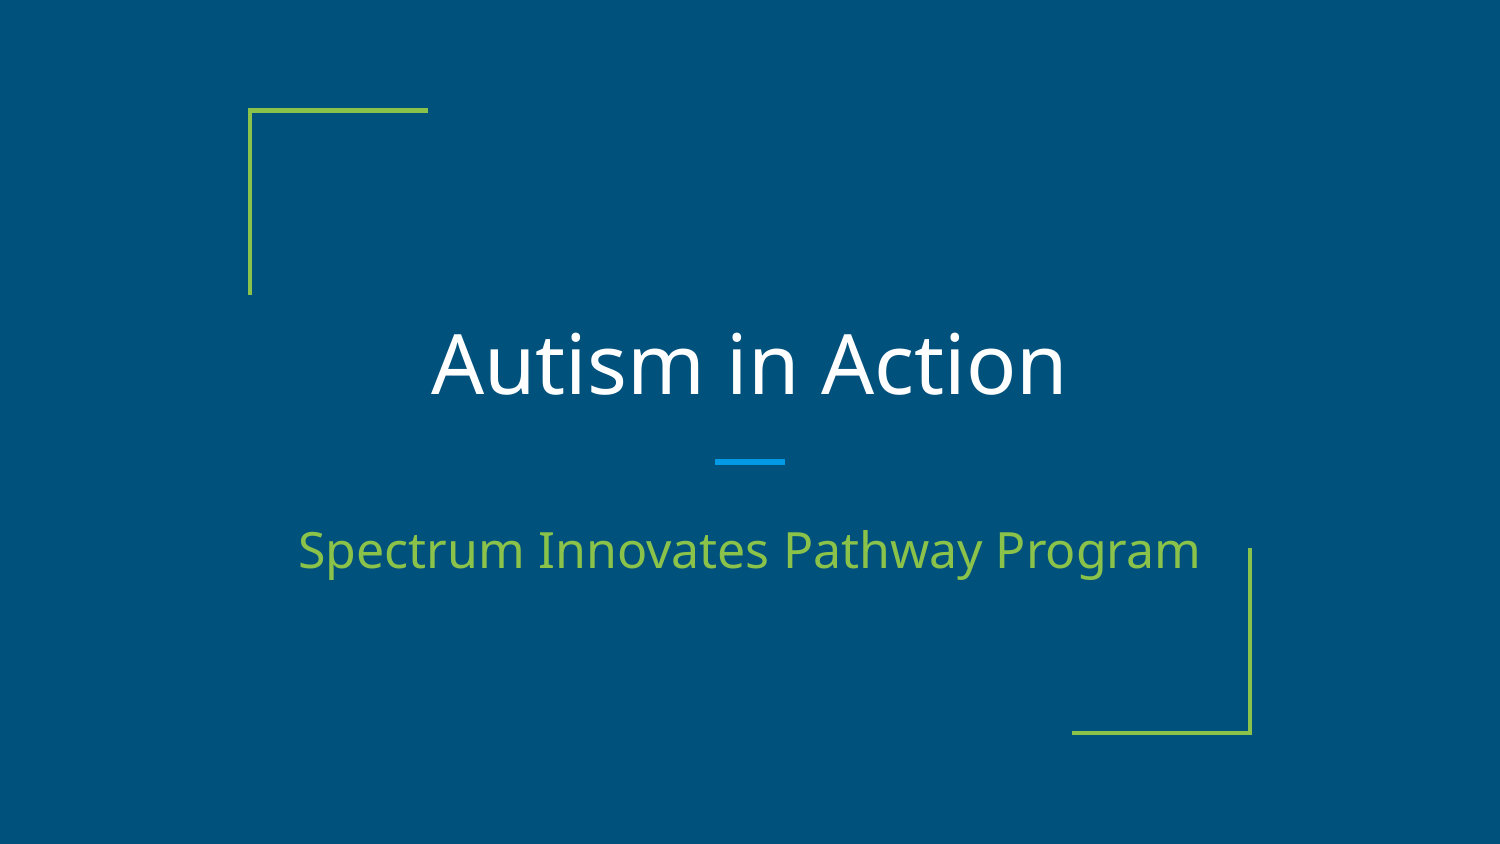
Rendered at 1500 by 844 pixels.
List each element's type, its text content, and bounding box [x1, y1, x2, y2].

subtitle Spectrum Innovates Pathway Program [275, 500, 1225, 650]
title Autism in Action [275, 195, 1225, 435]
